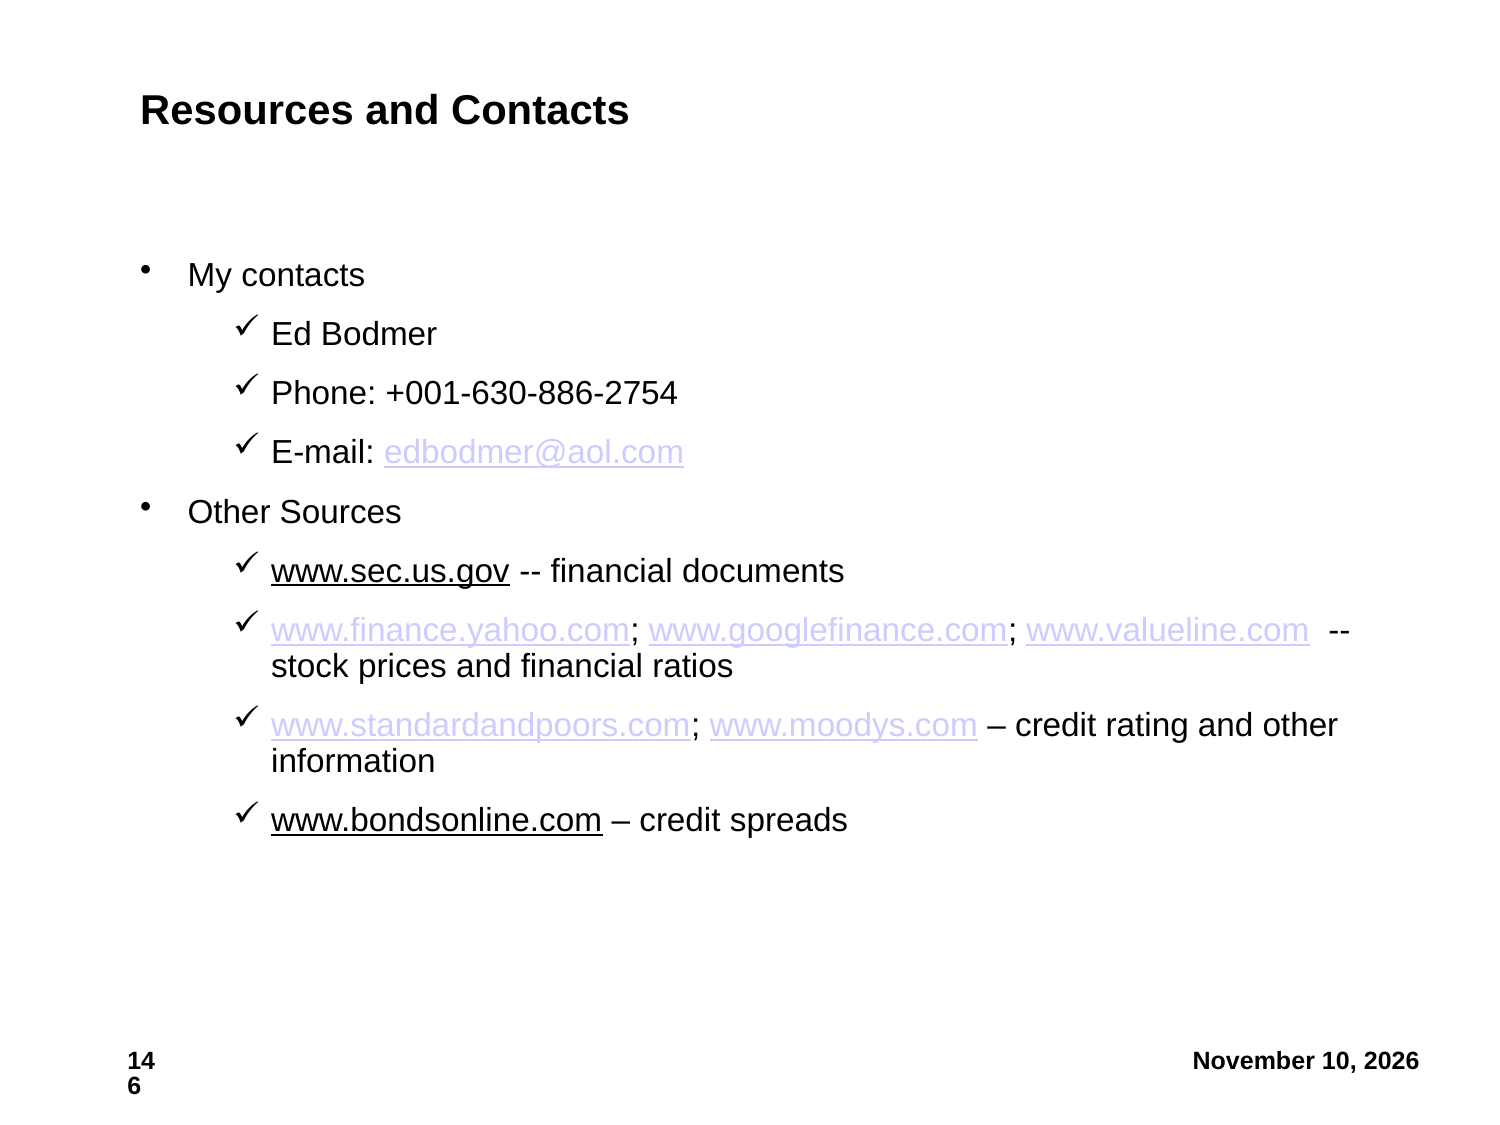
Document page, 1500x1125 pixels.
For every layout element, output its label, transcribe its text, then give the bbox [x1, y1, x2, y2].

list My contacts Ed Bodmer Phone: +001-630-886-2754 E-mail: edbodmer@aol.com Other Sources www.sec.us.gov -- financial documents www.finance.yahoo.com; www.googlefinance.com; www.valueline.com -- stock prices and financial ratios www.standardandpoors.com; www.moodys.com – credit rating and other information www.bondsonline.com – credit spreads [124, 249, 1413, 1001]
title Resources and Contacts [124, 74, 1376, 226]
